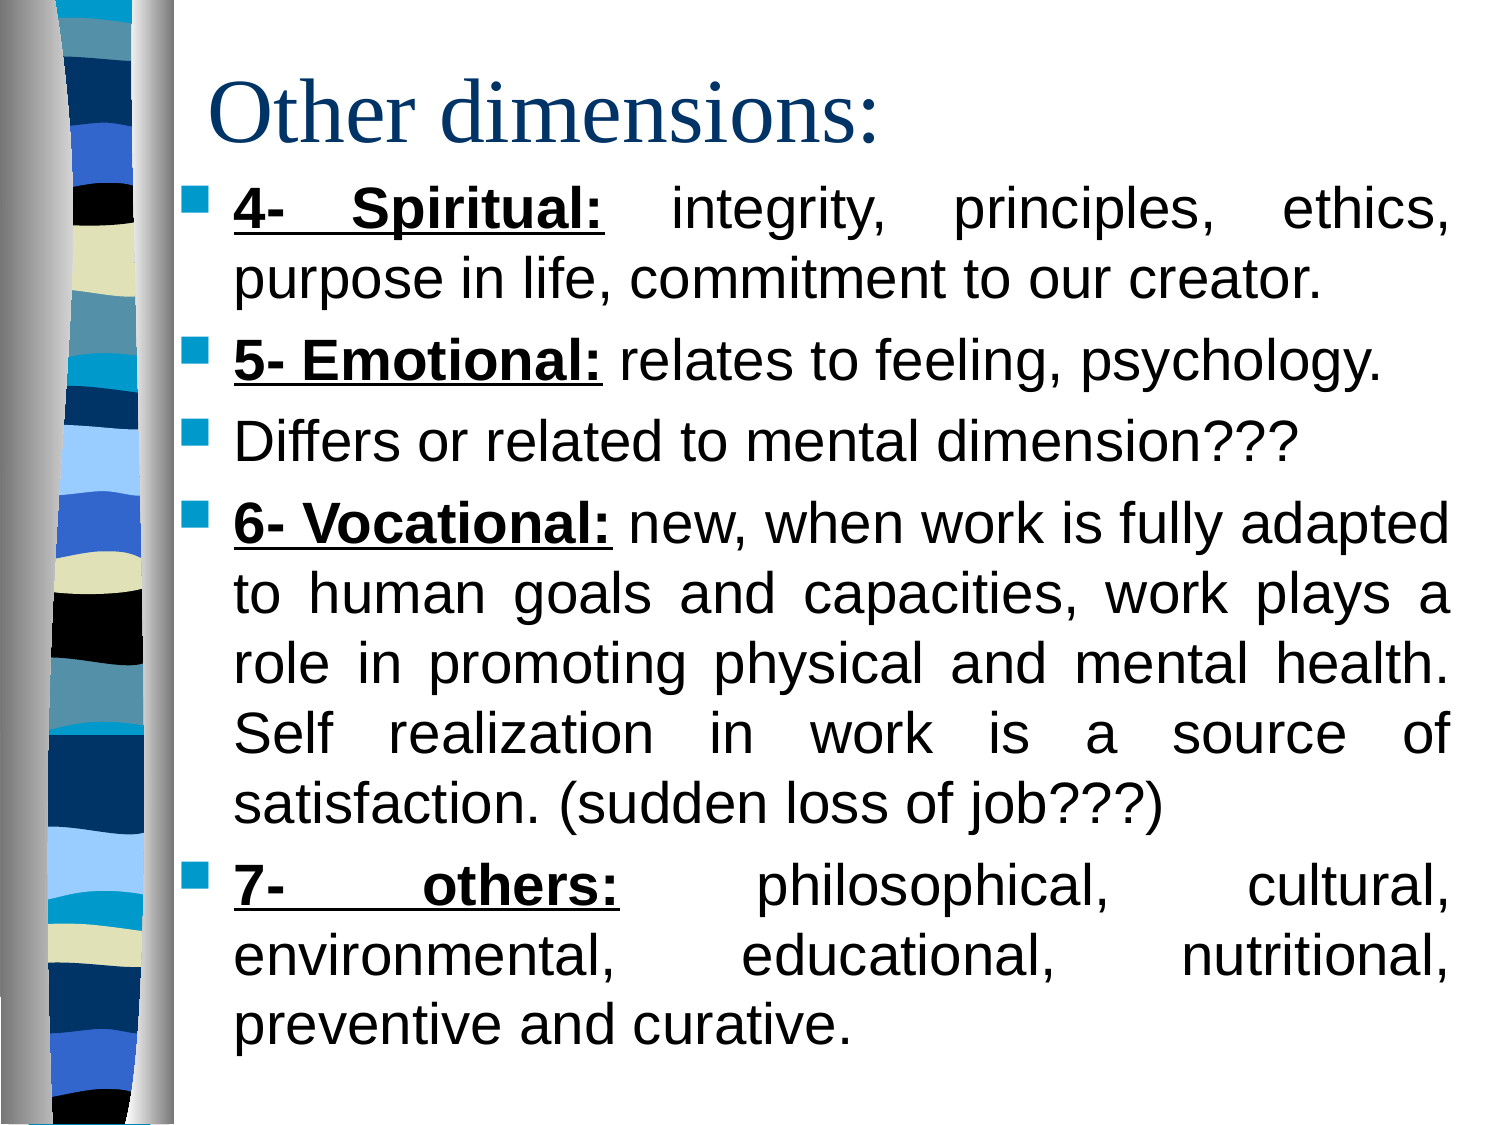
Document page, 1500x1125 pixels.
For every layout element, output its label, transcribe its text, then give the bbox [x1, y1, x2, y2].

list 4- Spiritual: integrity, principles, ethics, purpose in life, commitment to our creator. 5- Emotional: relates to feeling, psychology. Differs or related to mental dimension??? 6- Vocational: new, when work is fully adapted to human goals and capacities, work plays a role in promoting physical and mental health. Self realization in work is a source of satisfaction. (sudden loss of job???) 7- others: philosophical, cultural, environmental, educational, nutritional, preventive and curative. [162, 162, 1468, 1088]
title Other dimensions: [192, 37, 1468, 162]
